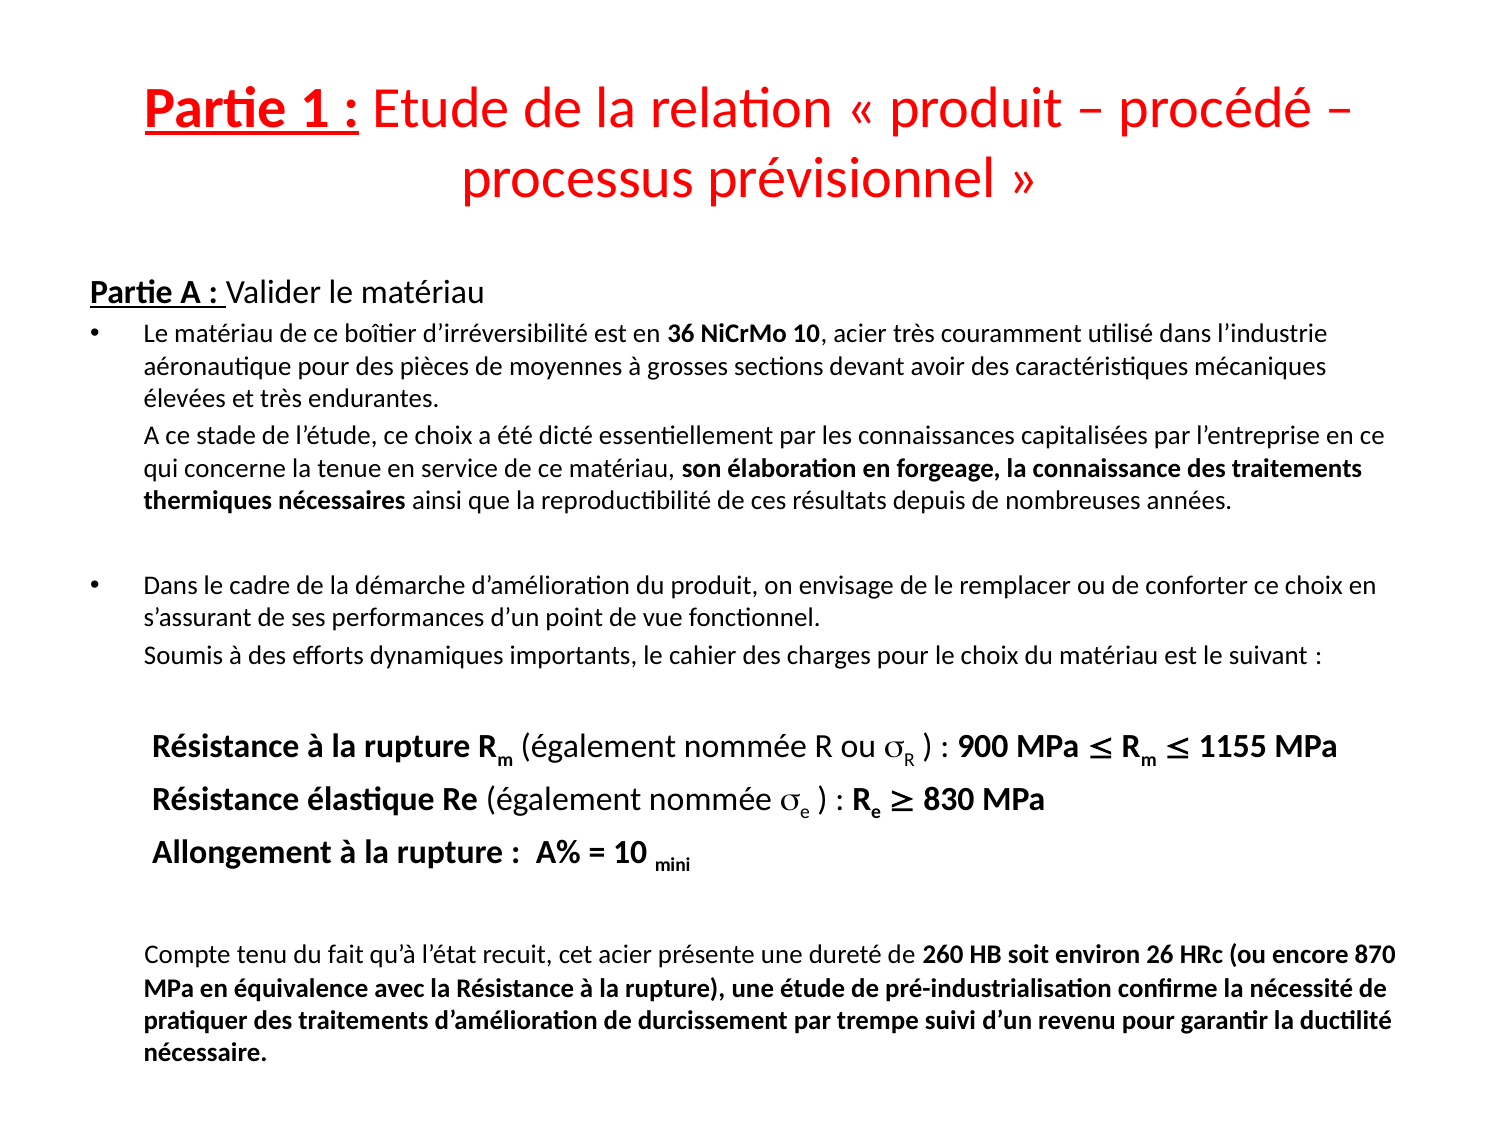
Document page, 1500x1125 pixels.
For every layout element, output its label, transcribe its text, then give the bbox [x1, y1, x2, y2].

title Partie 1 : Etude de la relation « produit – procédé – processus prévisionnel » [75, 45, 1425, 233]
list Partie A : Valider le matériau Le matériau de ce boîtier d’irréversibilité est en 36 NiCrMo 10, acier très couramment utilisé dans l’industrie aéronautique pour des pièces de moyennes à grosses sections devant avoir des caractéristiques mécaniques élevées et très endurantes. A ce stade de l’étude, ce choix a été dicté essentiellement par les connaissances capitalisées par l’entreprise en ce qui concerne la tenue en service de ce matériau, son élaboration en forgeage, la connaissance des traitements thermiques nécessaires ainsi que la reproductibilité de ces résultats depuis de nombreuses années. Dans le cadre de la démarche d’amélioration du produit, on envisage de le remplacer ou de conforter ce choix en s’assurant de ses performances d’un point de vue fonctionnel. Soumis à des efforts dynamiques importants, le cahier des charges pour le choix du matériau est le suivant : Résistance à la rupture Rm (également nommée R ou R ) : 900 MPa  Rm  1155 MPa Résistance élastique Re (également nommée e ) : Re  830 MPa Allongement à la rupture : A% = 10 mini Compte tenu du fait qu’à l’état recuit, cet acier présente une dureté de 260 HB soit environ 26 HRc (ou encore 870 MPa en équivalence avec la Résistance à la rupture), une étude de pré-industrialisation confirme la nécessité de pratiquer des traitements d’amélioration de durcissement par trempe suivi d’un revenu pour garantir la ductilité nécessaire. [75, 262, 1425, 1079]
